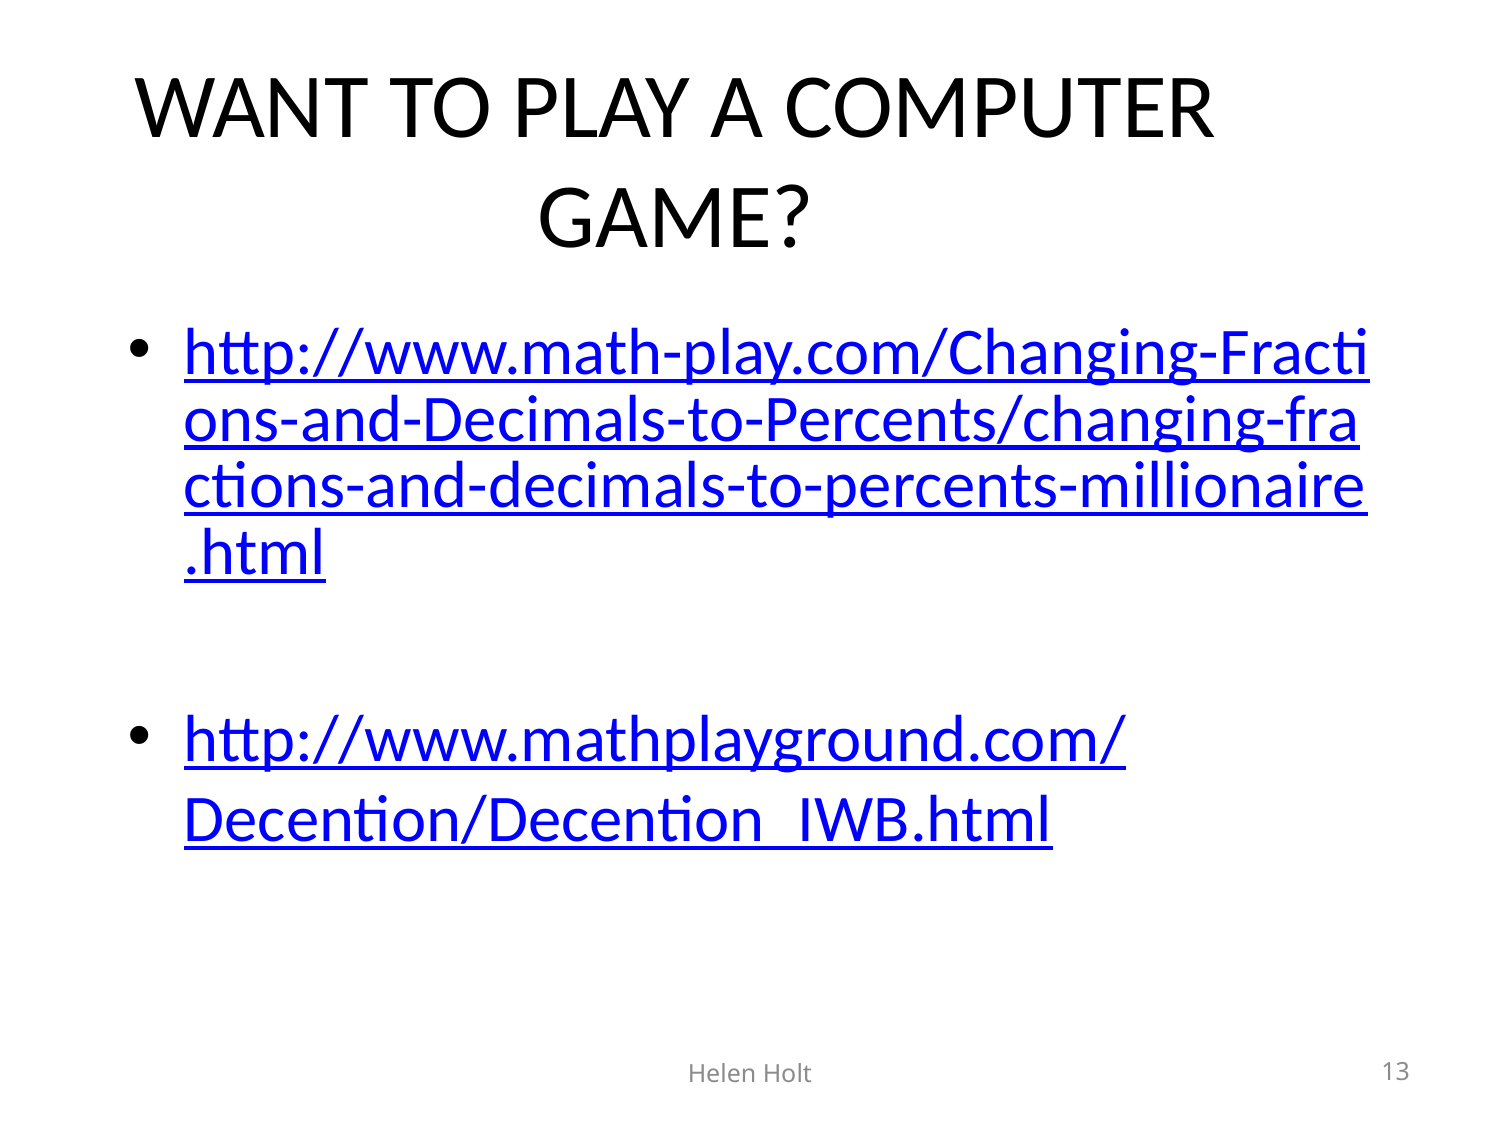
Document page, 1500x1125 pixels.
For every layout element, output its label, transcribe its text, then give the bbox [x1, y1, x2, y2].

list http://www.math-play.com/Changing-Fractions-and-Decimals-to-Percents/changing-fractions-and-decimals-to-percents-millionaire.html http://www.mathplayground.com/Decention/Decention_IWB.html [112, 299, 1388, 900]
title WANT TO PLAY A COMPUTER GAME? [112, 24, 1240, 288]
slide_number 13 [1074, 1042, 1425, 1103]
footer Helen Holt [512, 1042, 988, 1103]
